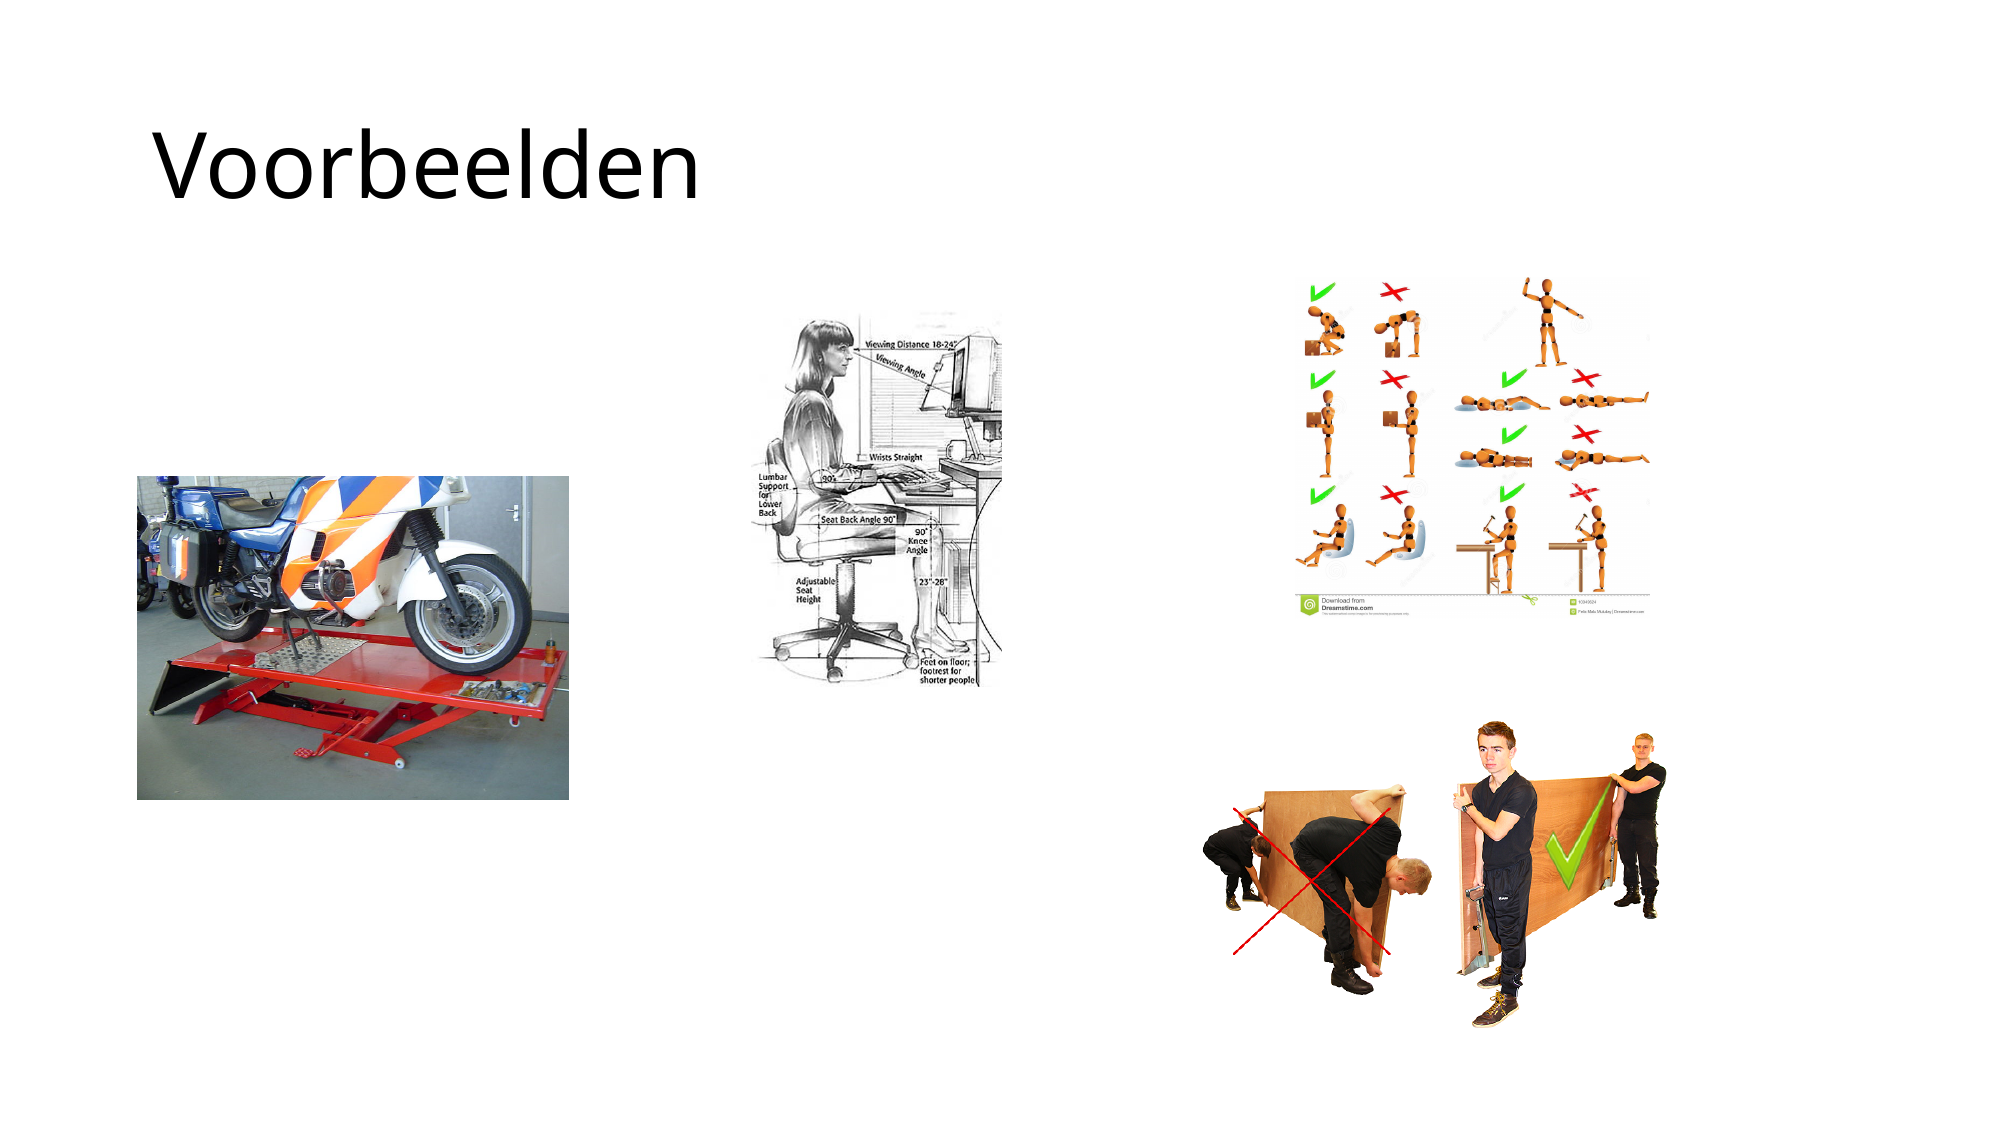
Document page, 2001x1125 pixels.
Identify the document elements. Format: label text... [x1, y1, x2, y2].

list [137, 476, 569, 800]
title Voorbeelden [137, 59, 1863, 278]
picture [1295, 277, 1650, 619]
picture [751, 310, 1002, 687]
picture [1196, 716, 1672, 1033]
